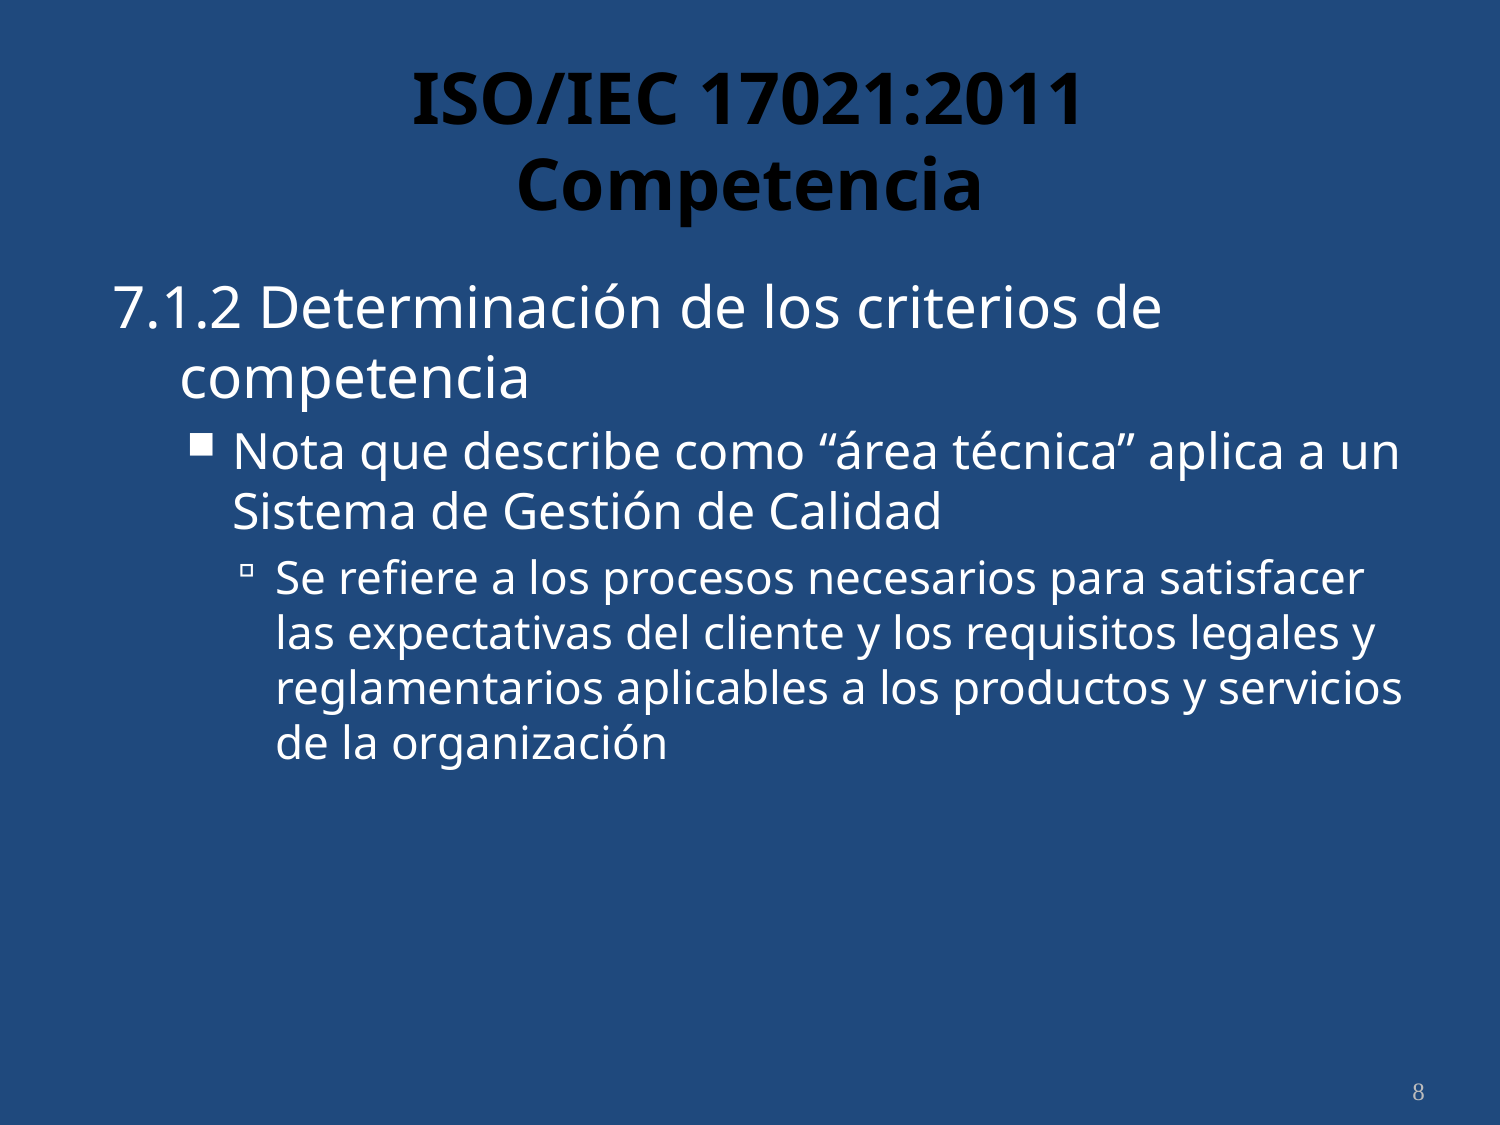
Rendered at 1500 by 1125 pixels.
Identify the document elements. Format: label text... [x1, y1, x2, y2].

list 7.1.2 Determinación de los criterios de competencia Nota que describe como “área técnica” aplica a un Sistema de Gestión de Calidad Se refiere a los procesos necesarios para satisfacer las expectativas del cliente y los requisitos legales y reglamentarios aplicables a los productos y servicios de la organización [75, 262, 1425, 1035]
title ISO/IEC 17021:2011 Competencia [75, 45, 1425, 233]
slide_number 8 [1299, 1052, 1425, 1113]
